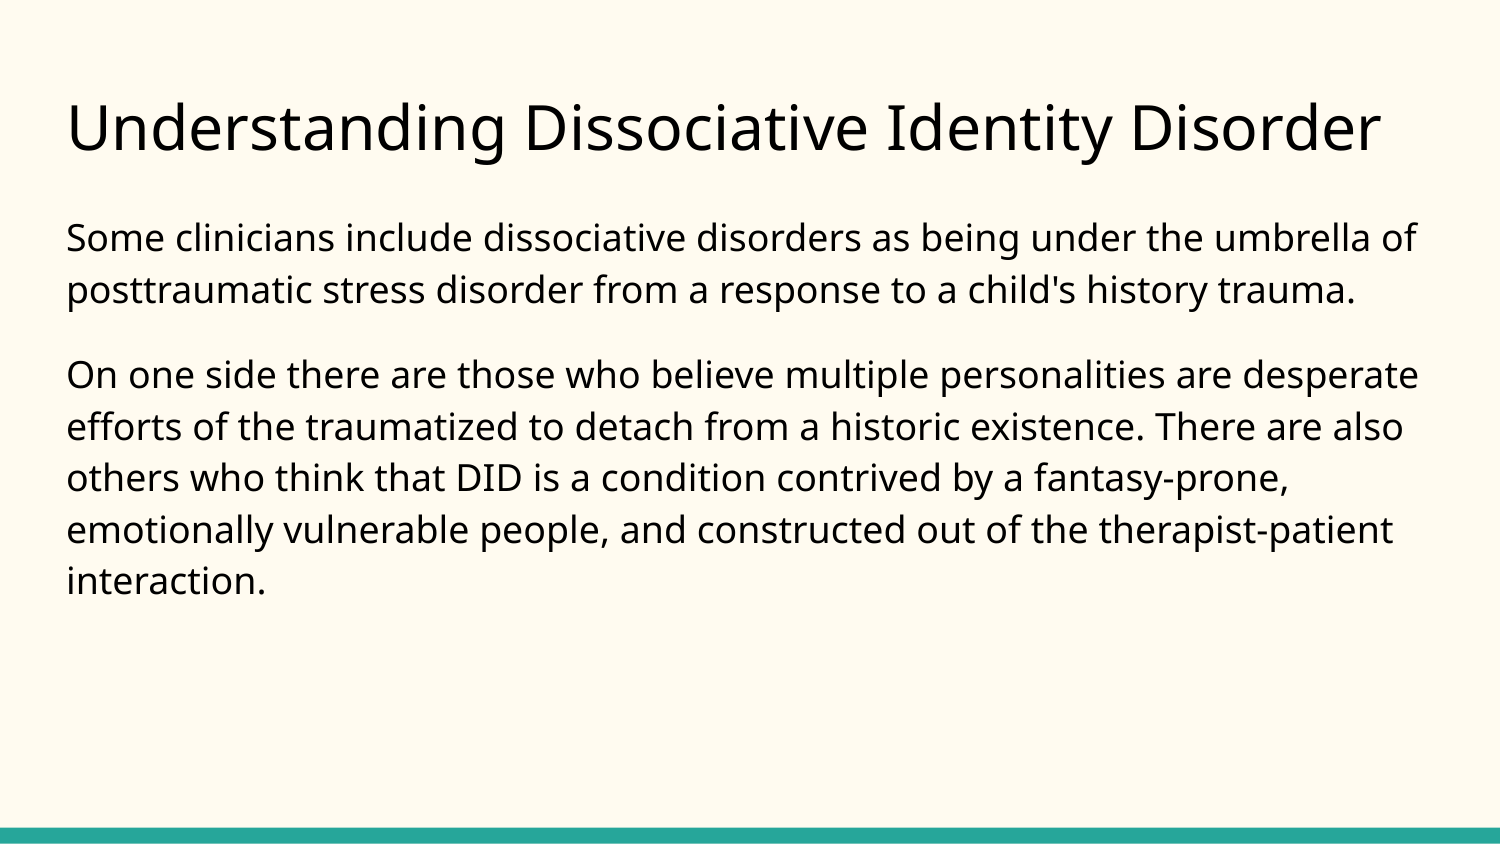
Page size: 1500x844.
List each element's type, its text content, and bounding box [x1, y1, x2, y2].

list Some clinicians include dissociative disorders as being under the umbrella of posttraumatic stress disorder from a response to a child's history trauma. On one side there are those who believe multiple personalities are desperate efforts of the traumatized to detach from a historic existence. There are also others who think that DID is a condition contrived by a fantasy-prone, emotionally vulnerable people, and constructed out of the therapist-patient interaction. [51, 192, 1449, 750]
title Understanding Dissociative Identity Disorder [51, 72, 1449, 174]
